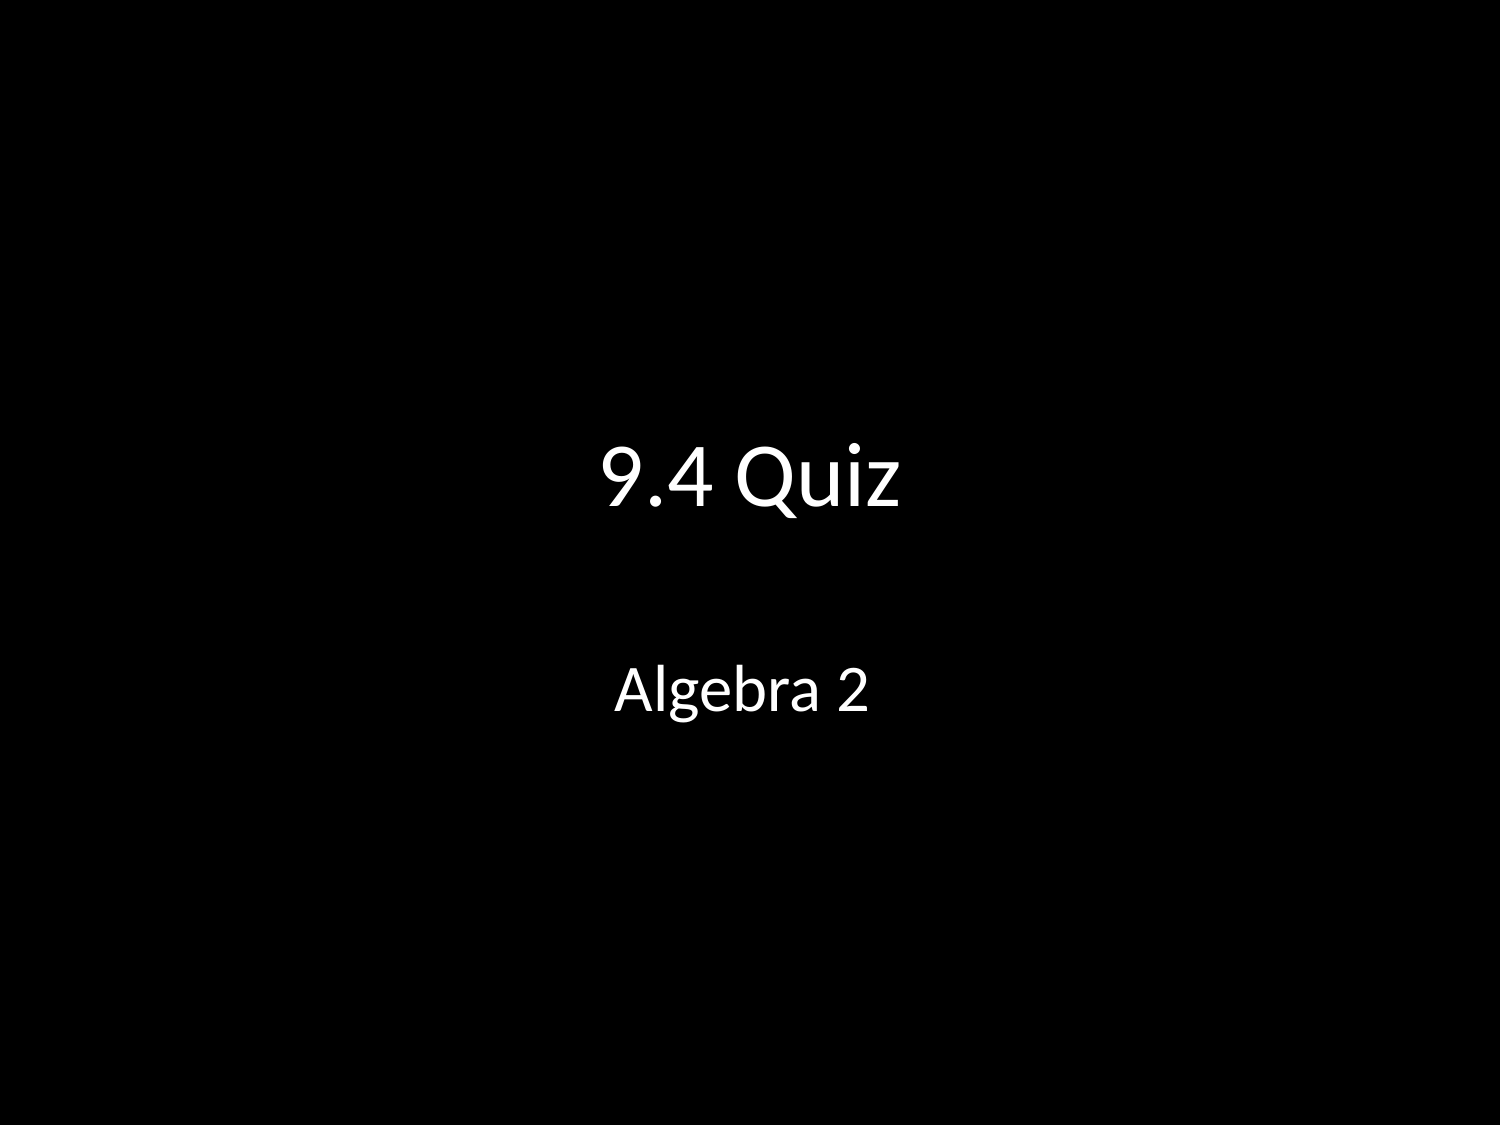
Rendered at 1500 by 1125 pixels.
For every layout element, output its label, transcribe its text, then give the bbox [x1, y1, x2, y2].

subtitle Algebra 2 [225, 637, 1275, 925]
title 9.4 Quiz [112, 349, 1388, 591]
